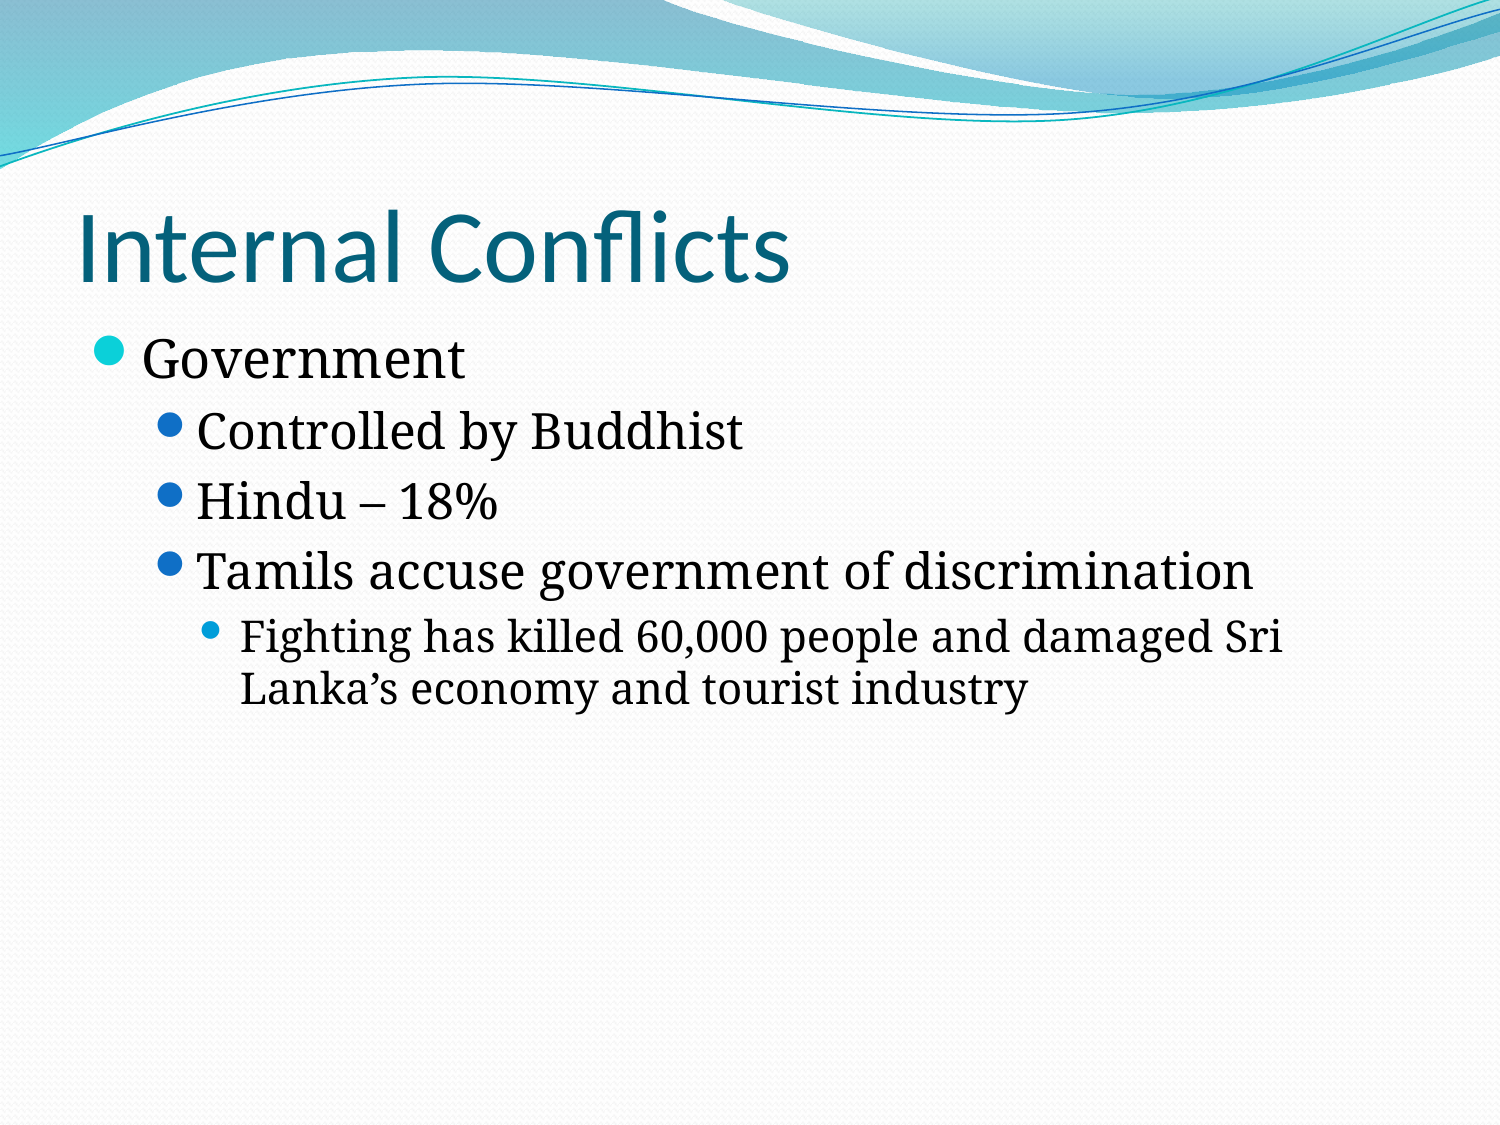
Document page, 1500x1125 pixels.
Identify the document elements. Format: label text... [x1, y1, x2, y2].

title Internal Conflicts [75, 115, 1425, 303]
list Government Controlled by Buddhist Hindu – 18% Tamils accuse government of discrimination Fighting has killed 60,000 people and damaged Sri Lanka’s economy and tourist industry [75, 317, 1425, 1038]
